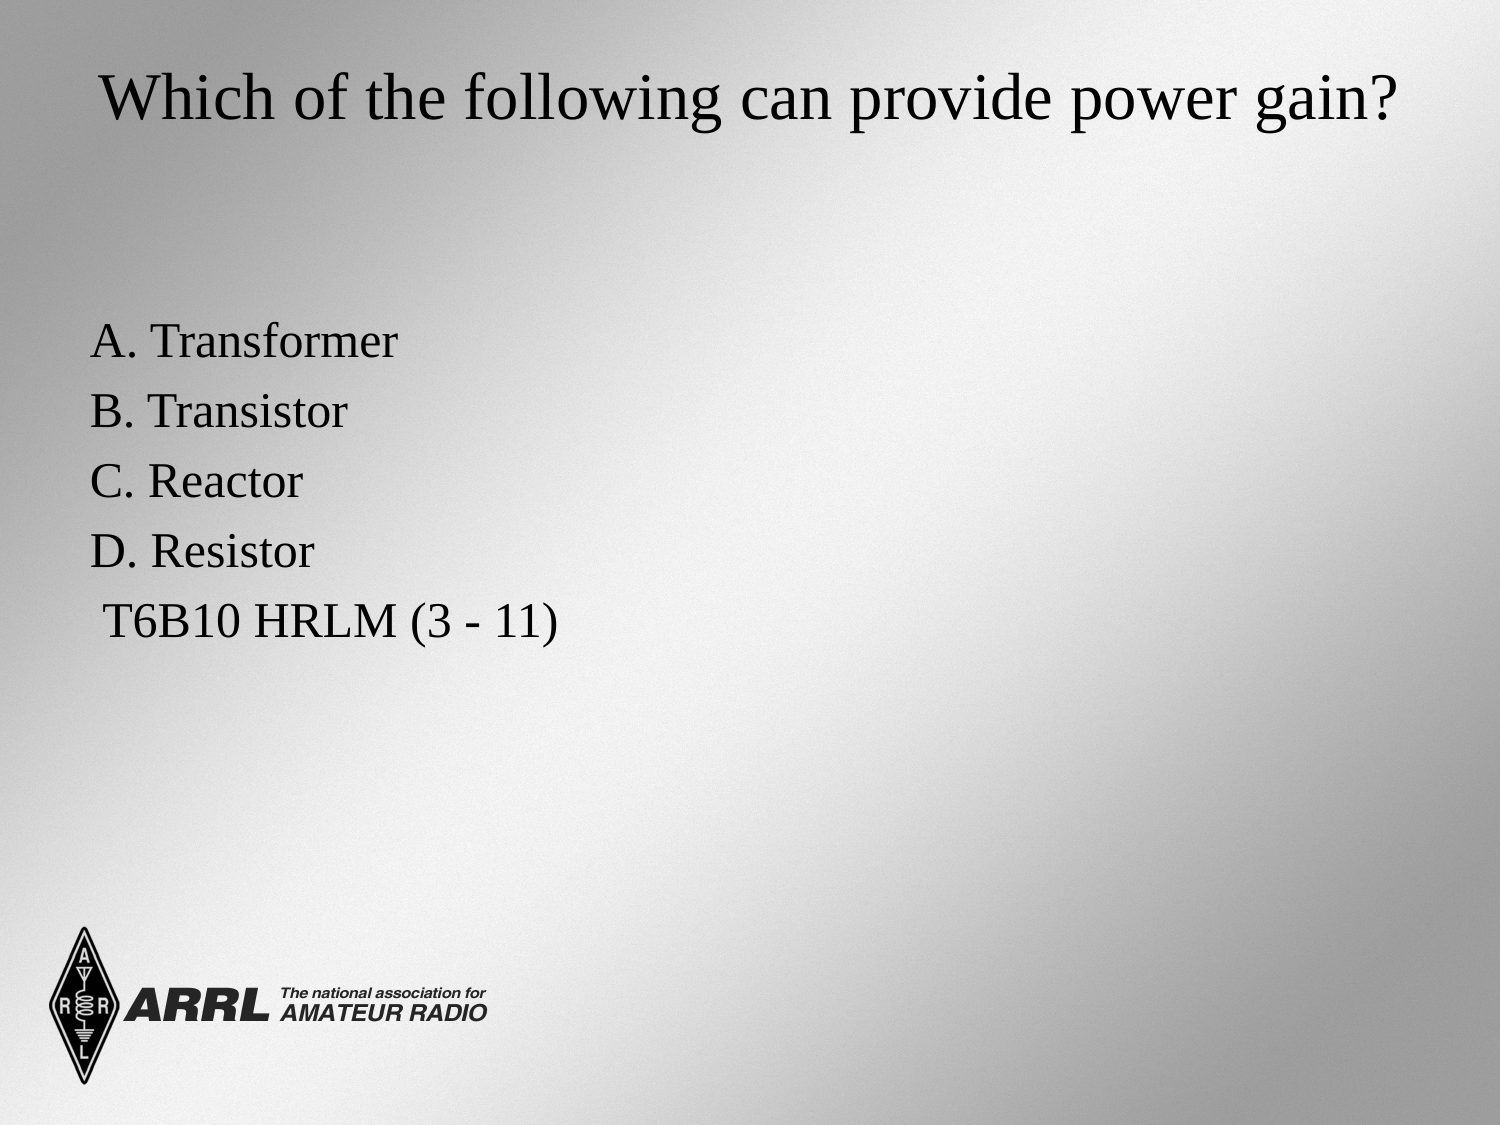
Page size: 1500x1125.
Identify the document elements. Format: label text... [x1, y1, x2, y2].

title Which of the following can provide power gain? [75, 45, 1425, 233]
picture [0, 0, 1500, 1125]
list A. Transformer B. Transistor C. Reactor D. Resistor T6B10 HRLM (3 - 11) [75, 299, 1425, 1005]
